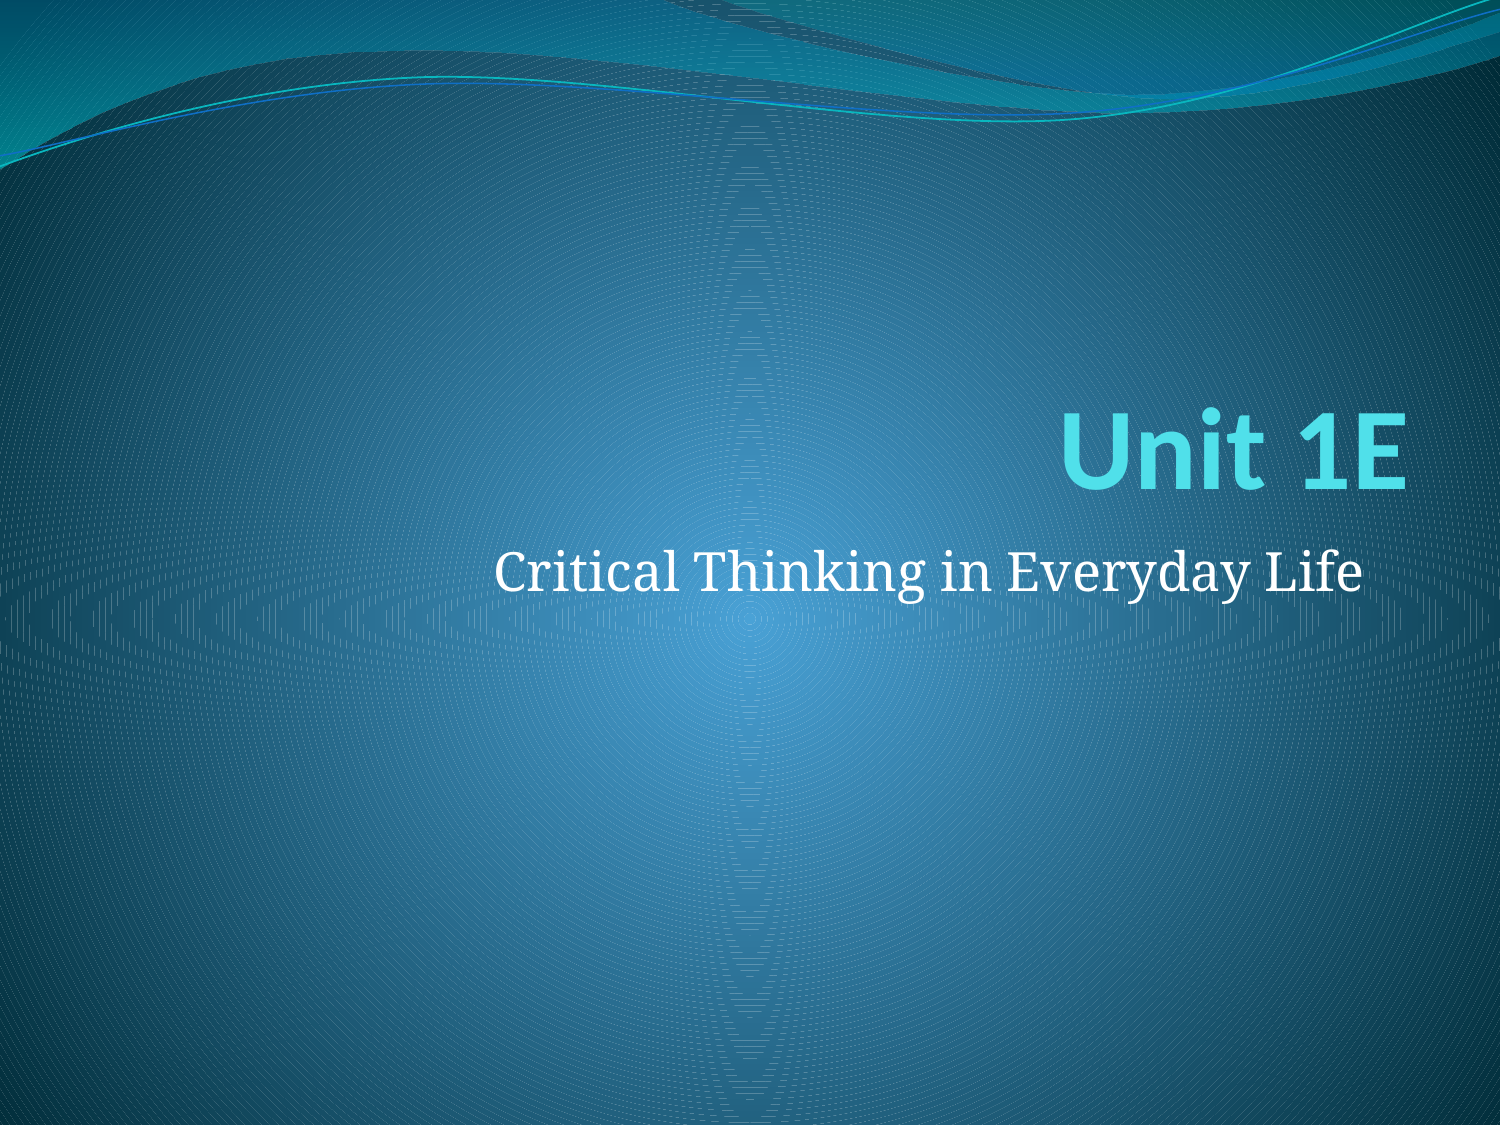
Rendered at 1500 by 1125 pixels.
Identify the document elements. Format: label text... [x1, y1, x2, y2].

subtitle Critical Thinking in Everyday Life [87, 529, 1376, 818]
title Unit 1E [350, 363, 1413, 513]
